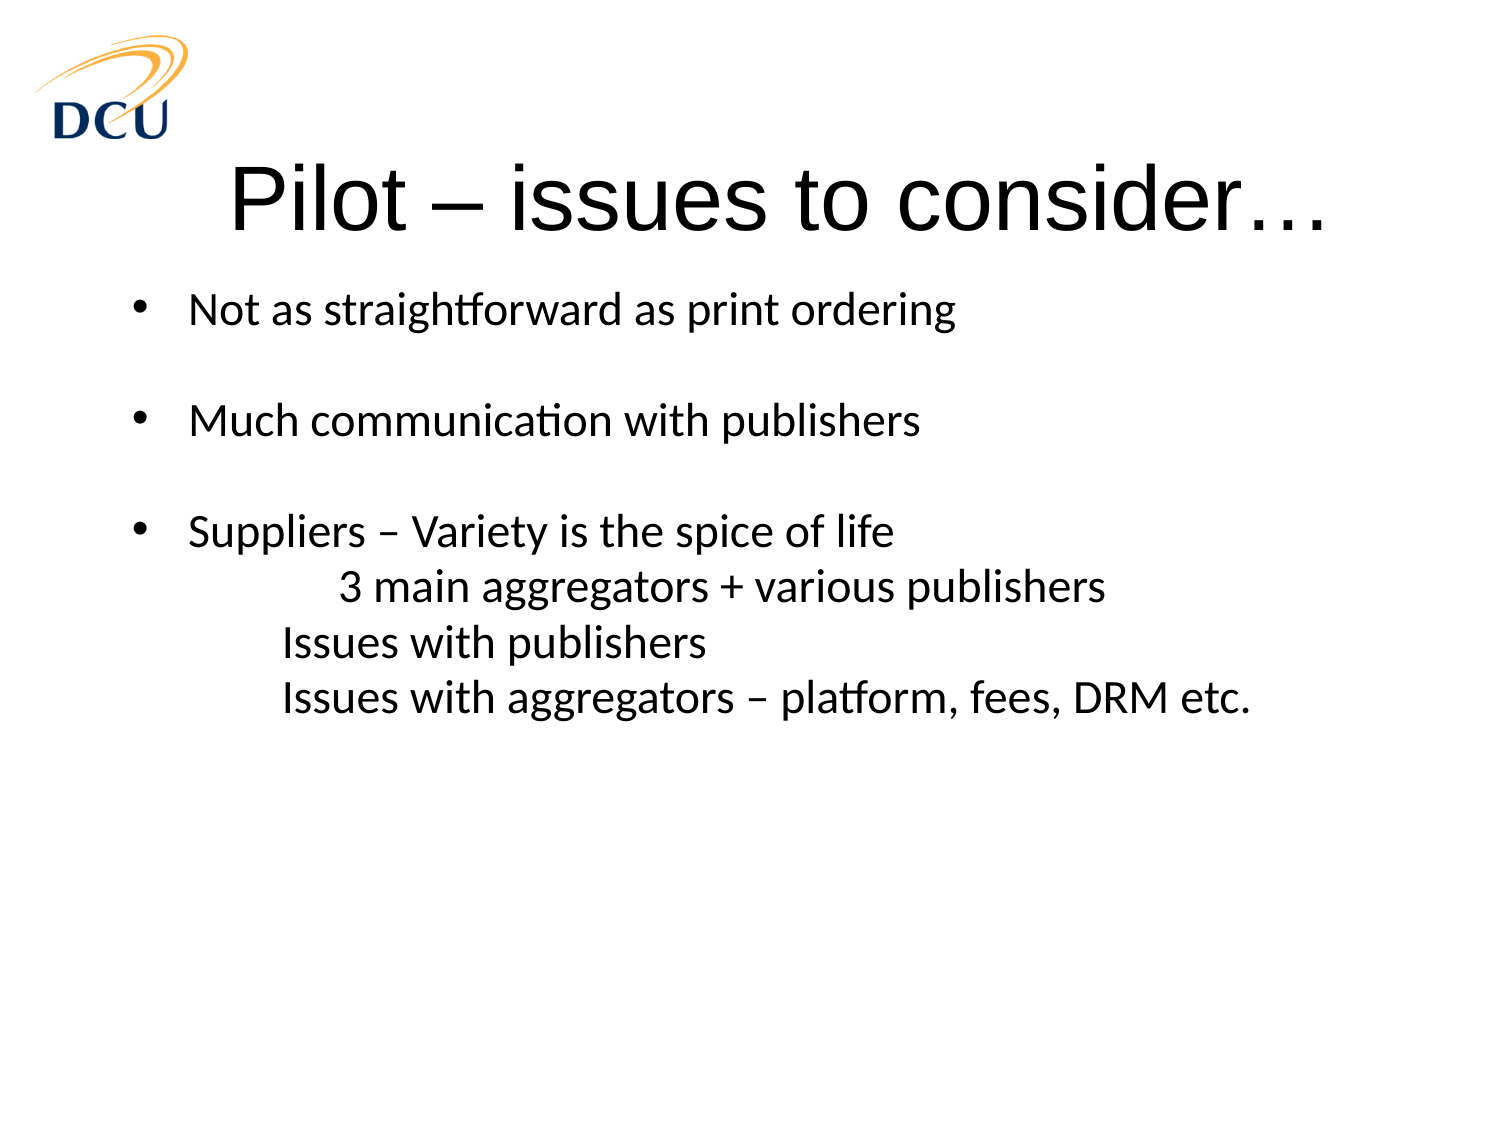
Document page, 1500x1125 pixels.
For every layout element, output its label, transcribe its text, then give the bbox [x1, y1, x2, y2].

text_box Not as straightforward as print ordering Much communication with publishers Suppliers – Variety is the spice of life 3 main aggregators + various publishers Issues with publishers Issues with aggregators – platform, fees, DRM etc. [117, 281, 1413, 1000]
picture [34, 34, 188, 139]
title Pilot – issues to consider… [163, 116, 1402, 270]
